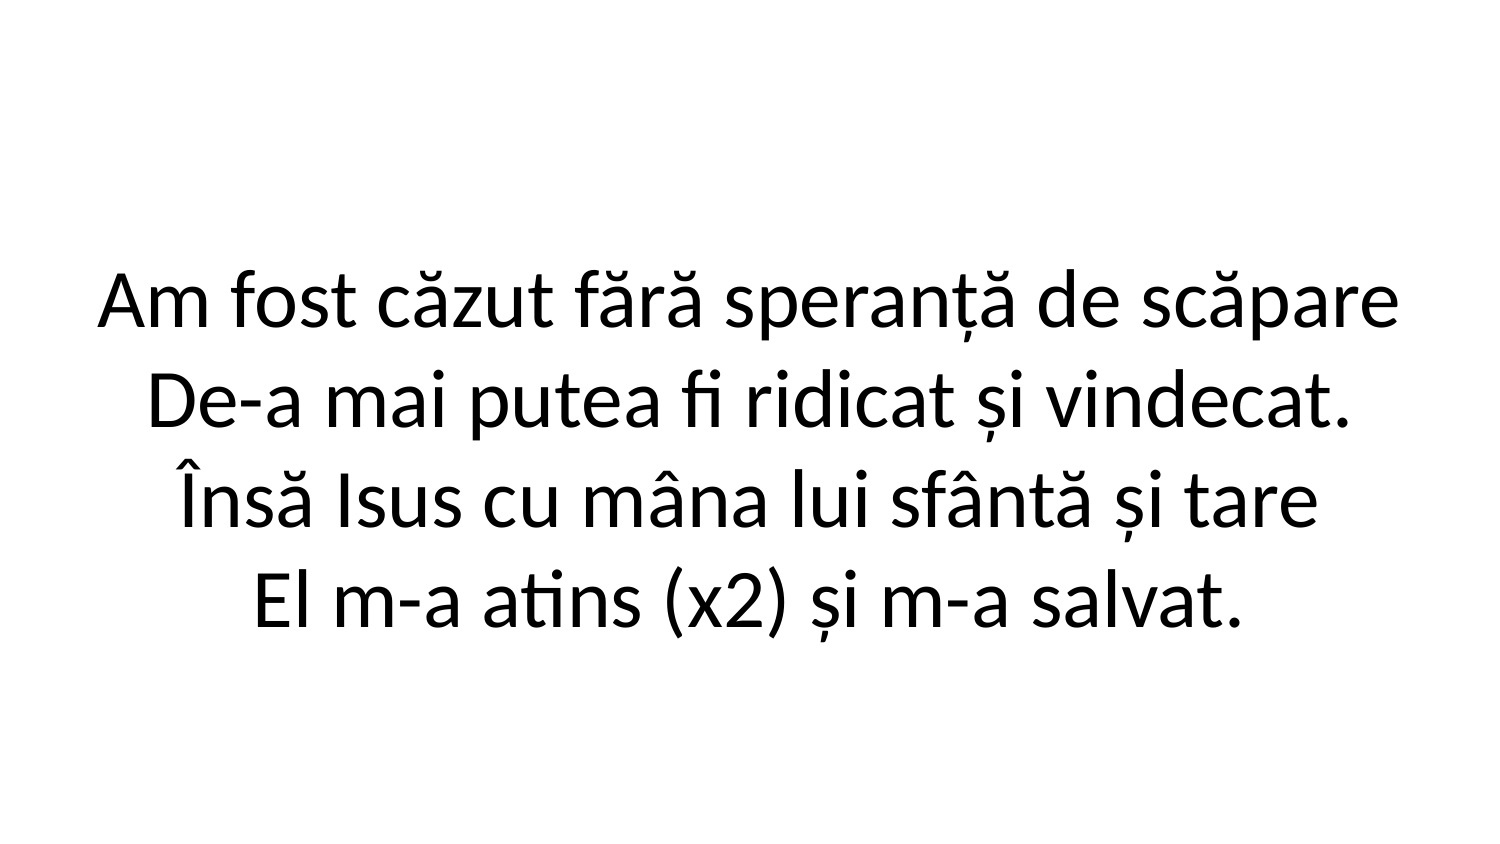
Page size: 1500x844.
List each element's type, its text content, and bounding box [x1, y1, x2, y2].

text_box Am fost căzut fără speranță de scăpare De-a mai putea fi ridicat și vindecat. Însă Isus cu mâna lui sfântă și tare El m-a atins (x2) și m-a salvat. [82, 192, 1418, 652]
